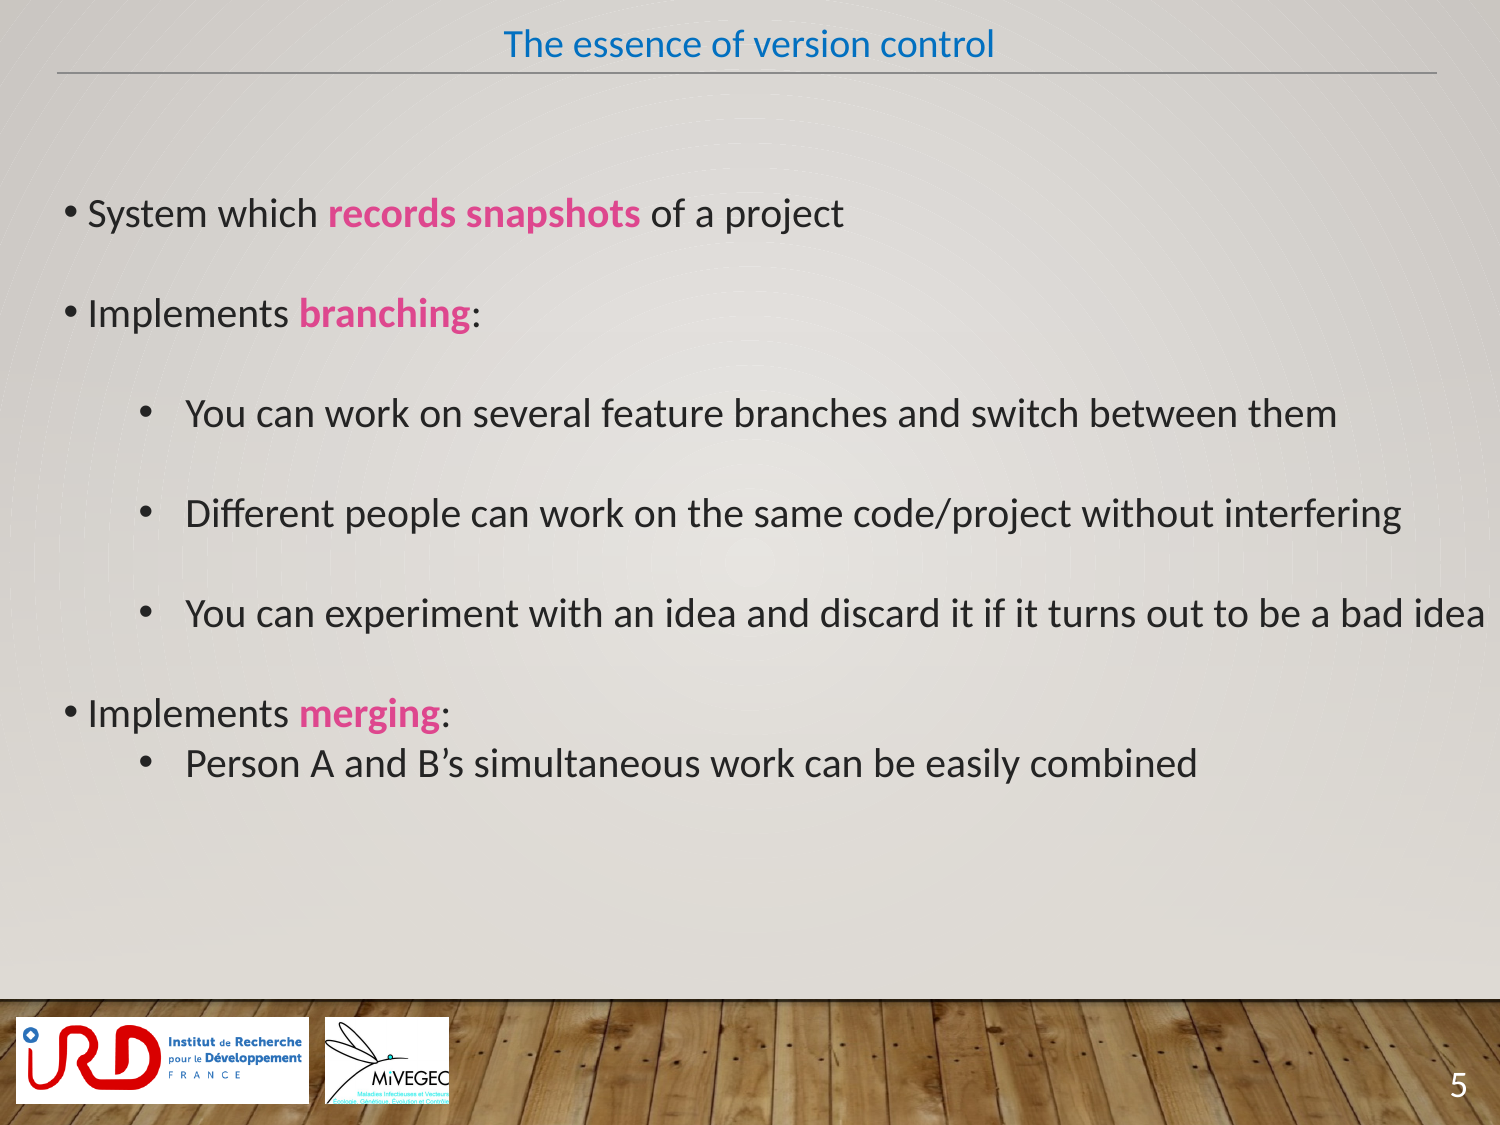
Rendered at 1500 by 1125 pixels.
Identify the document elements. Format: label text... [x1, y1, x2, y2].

text_box System which records snapshots of a project Implements branching: You can work on several feature branches and switch between them Different people can work on the same code/project without interfering You can experiment with an idea and discard it if it turns out to be a bad idea Implements merging: Person A and B’s simultaneous work can be easily combined [48, 178, 1500, 794]
picture [0, 999, 1500, 1125]
list The essence of version control [0, 0, 1500, 73]
slide_number 5 [1378, 1052, 1484, 1103]
